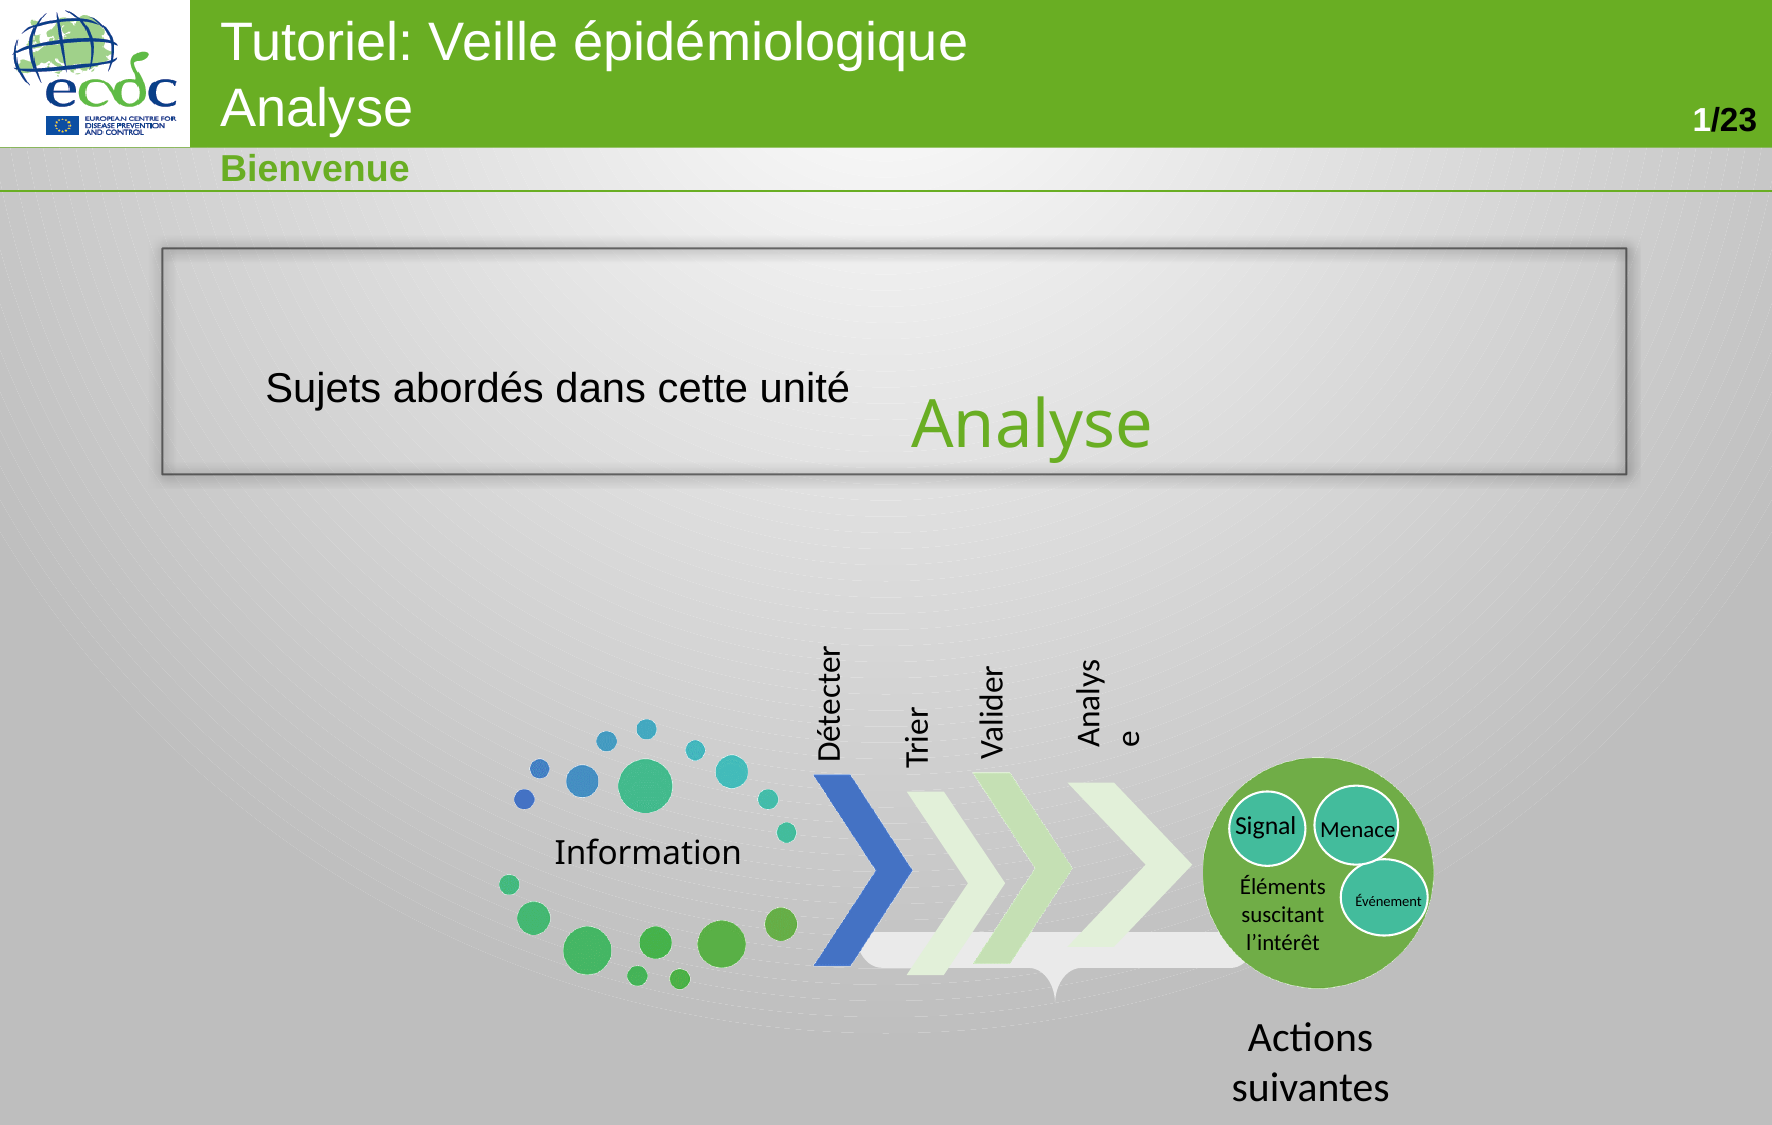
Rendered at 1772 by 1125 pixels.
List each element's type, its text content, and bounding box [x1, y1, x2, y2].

text_box Analyse [1058, 631, 1130, 715]
picture [496, 716, 1514, 1125]
text_box Analyse [896, 382, 1169, 470]
text_box [162, 248, 1627, 475]
text_box Détecter [799, 567, 870, 715]
text_box Trier [887, 666, 958, 715]
text_box Valider [962, 643, 1033, 715]
text_box Bienvenue [205, 141, 1406, 198]
picture [0, 0, 190, 147]
